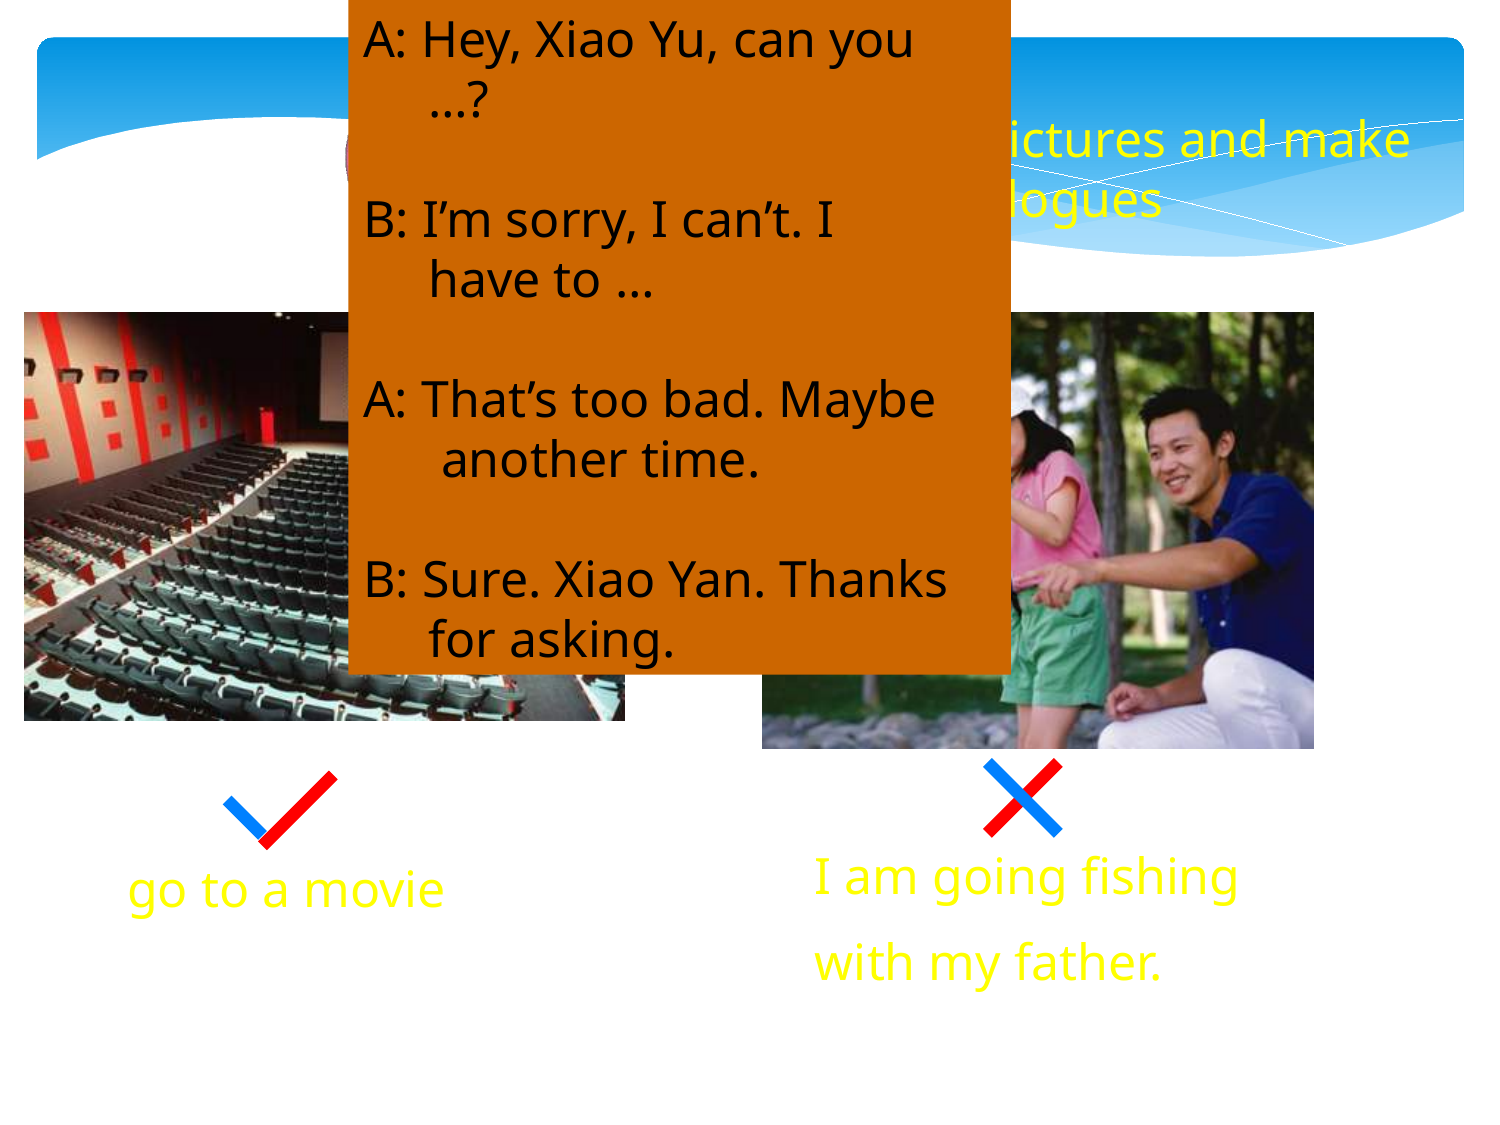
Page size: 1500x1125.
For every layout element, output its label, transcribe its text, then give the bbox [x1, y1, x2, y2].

text_box I am going fishing with my father. [800, 837, 1500, 998]
text_box Look at the pictures and make your own dialogues [1011, 99, 1463, 235]
picture [337, 33, 713, 263]
picture [24, 312, 626, 721]
text_box go to a movie [112, 849, 800, 925]
picture [762, 312, 1314, 749]
text_box A: Hey, Xiao Yu, can you …? B: I’m sorry, I can’t. I have to … A: That’s too bad. Maybe another time. B: Sure. Xiao Yan. Thanks for asking. [348, 0, 1011, 675]
